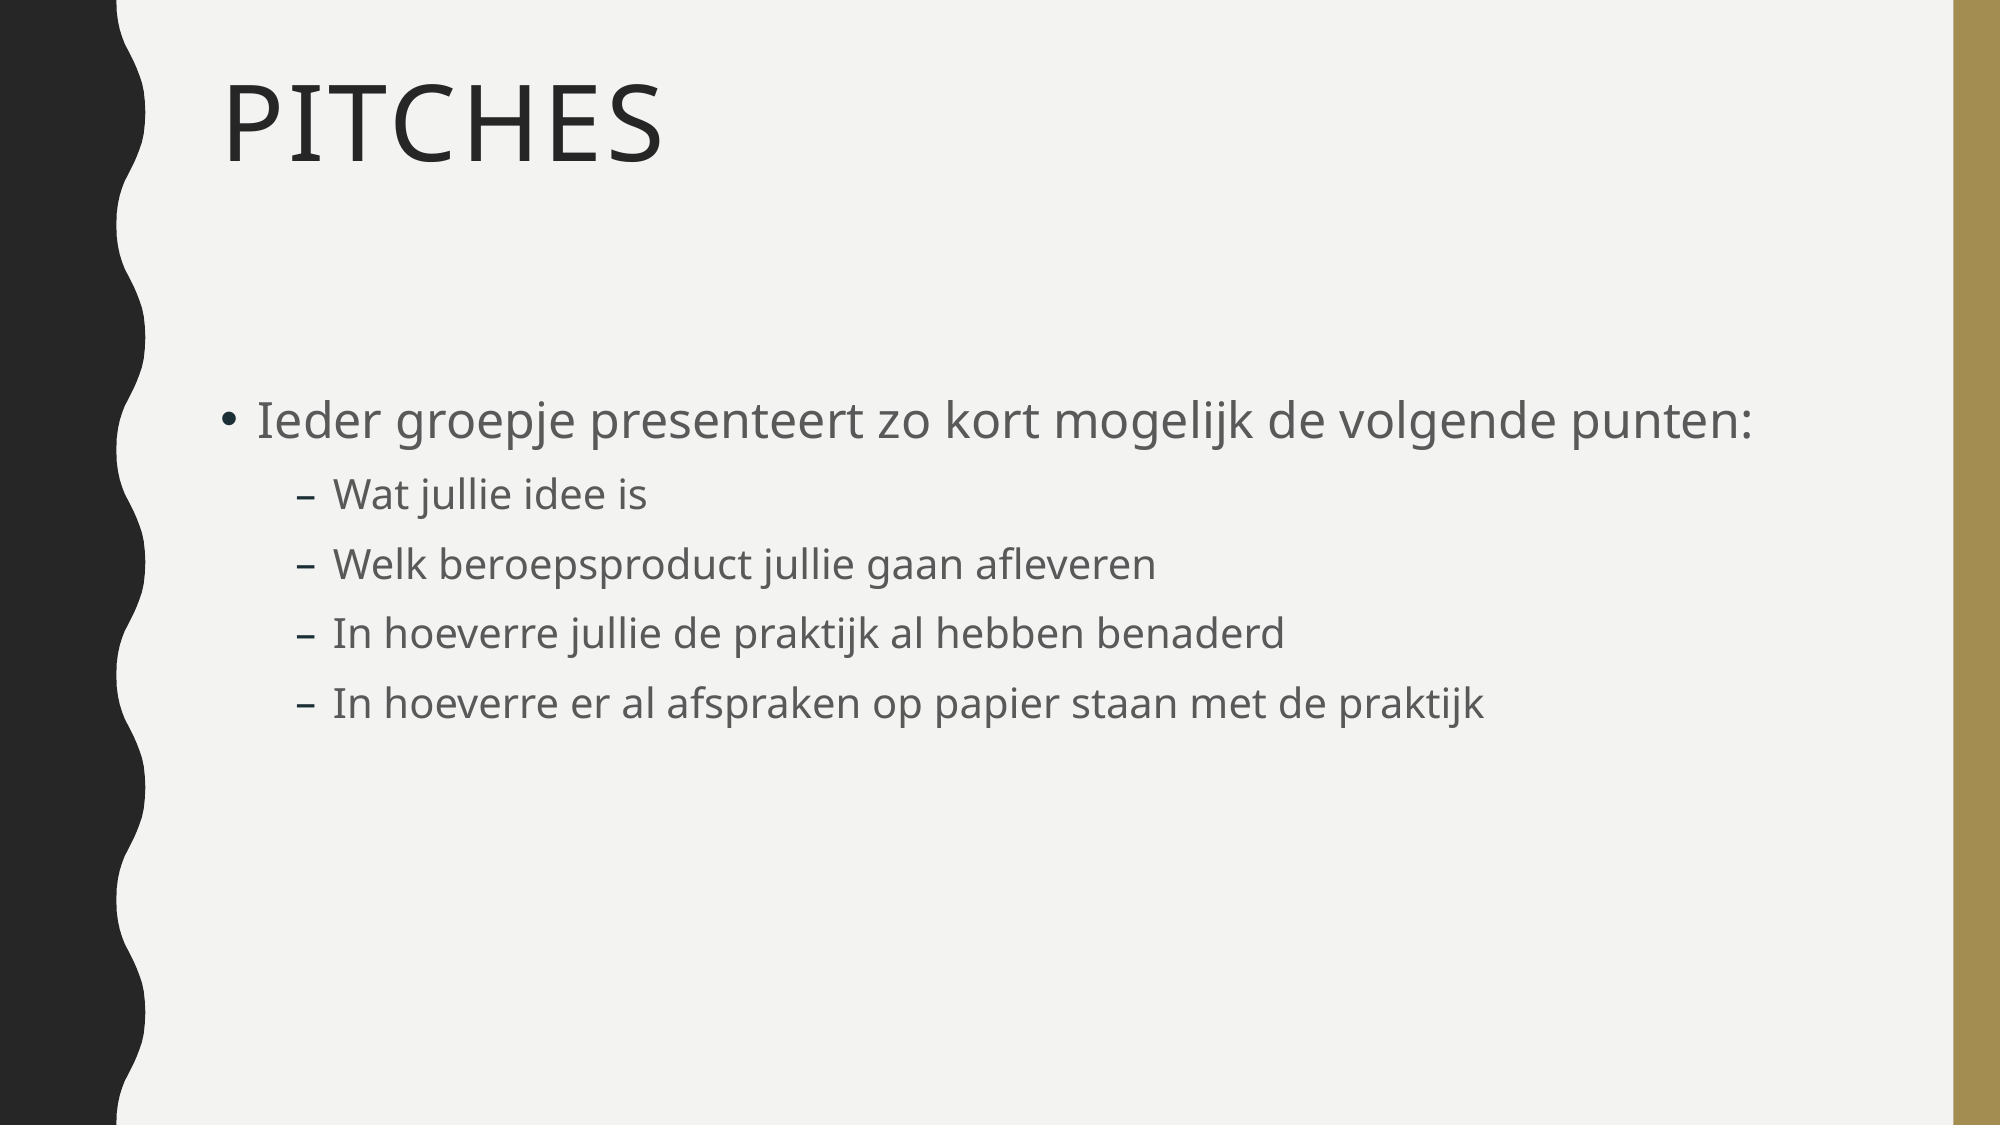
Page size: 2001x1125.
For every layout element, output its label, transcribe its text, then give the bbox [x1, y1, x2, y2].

list Ieder groepje presenteert zo kort mogelijk de volgende punten: Wat jullie idee is Welk beroepsproduct jullie gaan afleveren In hoeverre jullie de praktijk al hebben benaderd In hoeverre er al afspraken op papier staan met de praktijk [205, 375, 1875, 965]
title Pitches [205, 62, 1875, 308]
